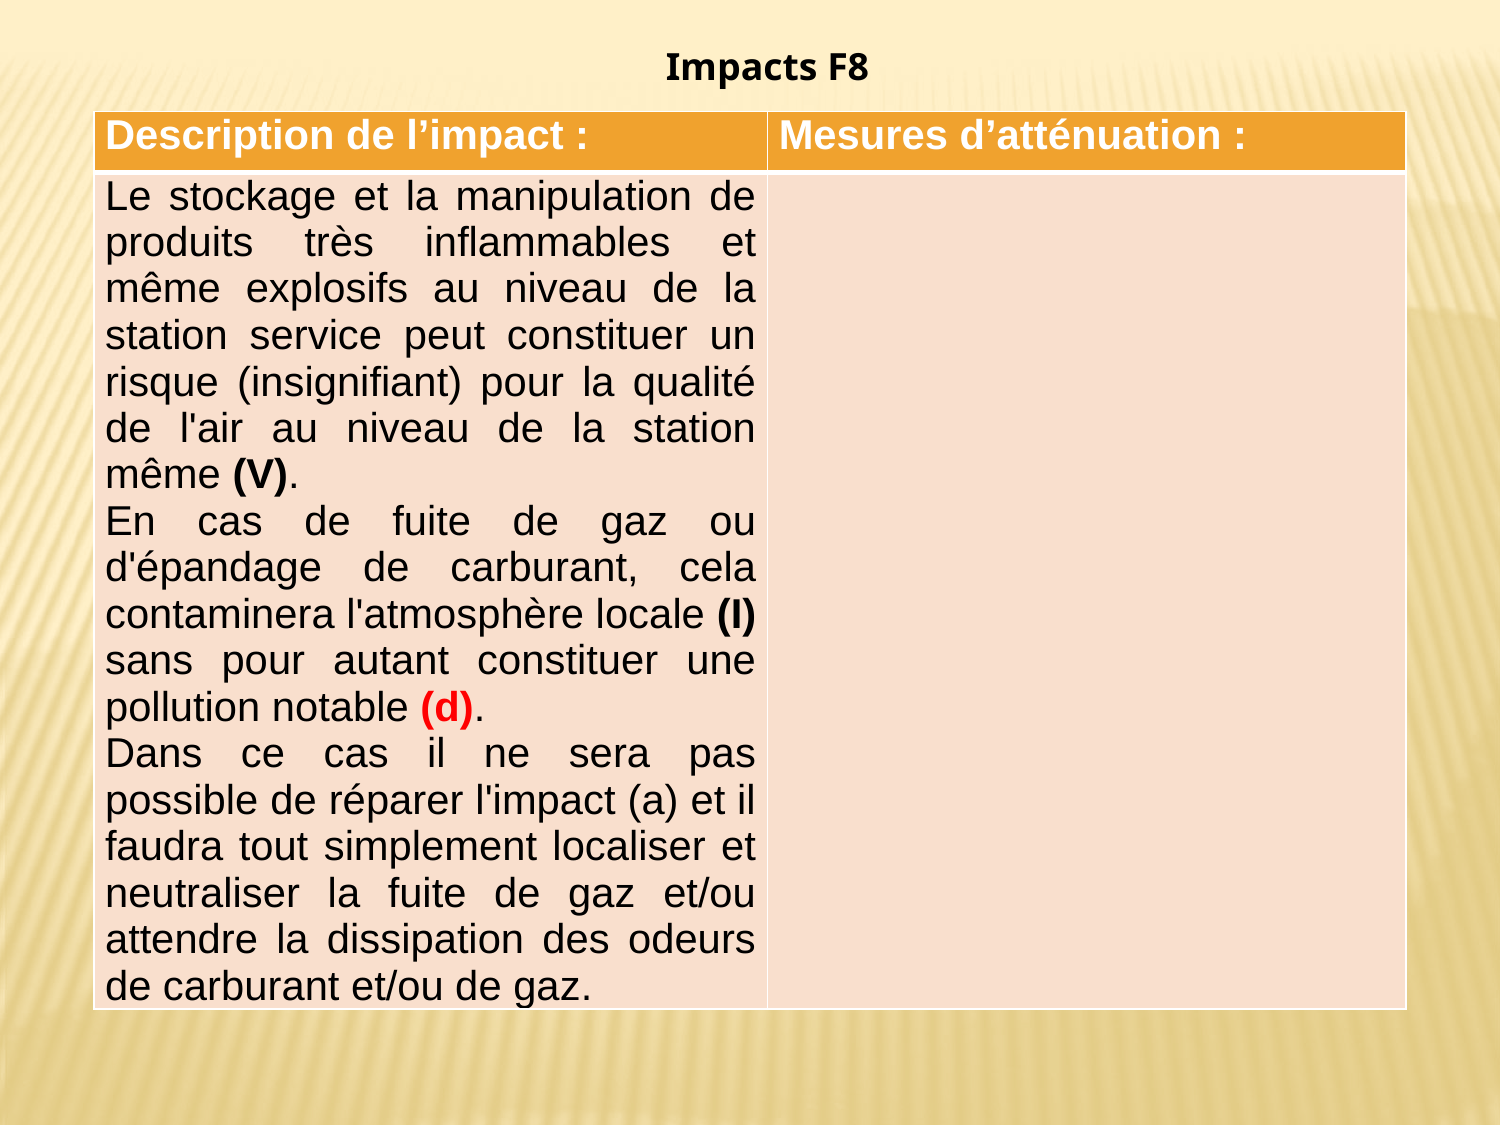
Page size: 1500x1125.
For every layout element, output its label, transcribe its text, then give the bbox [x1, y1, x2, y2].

table_cell [768, 175, 1405, 1008]
text_box Impacts F8 [427, 35, 1108, 140]
table_header Description de l’impact : [95, 112, 767, 170]
table_cell Le stockage et la manipulation de produits très inflammables et même explosifs au niveau de la station service peut constituer un risque (insignifiant) pour la qualité de l'air au niveau de la station même (V). En cas de fuite de gaz ou d'épandage de carburant, cela contaminera l'atmosphère locale (I) sans pour autant constituer une pollution notable (d). Dans ce cas il ne sera pas possible de réparer l'impact (a) et il faudra tout simplement localiser et neutraliser la fuite de gaz et/ou attendre la dissipation des odeurs de carburant et/ou de gaz. [95, 175, 767, 1008]
table_header Mesures d’atténuation : [768, 112, 1405, 170]
